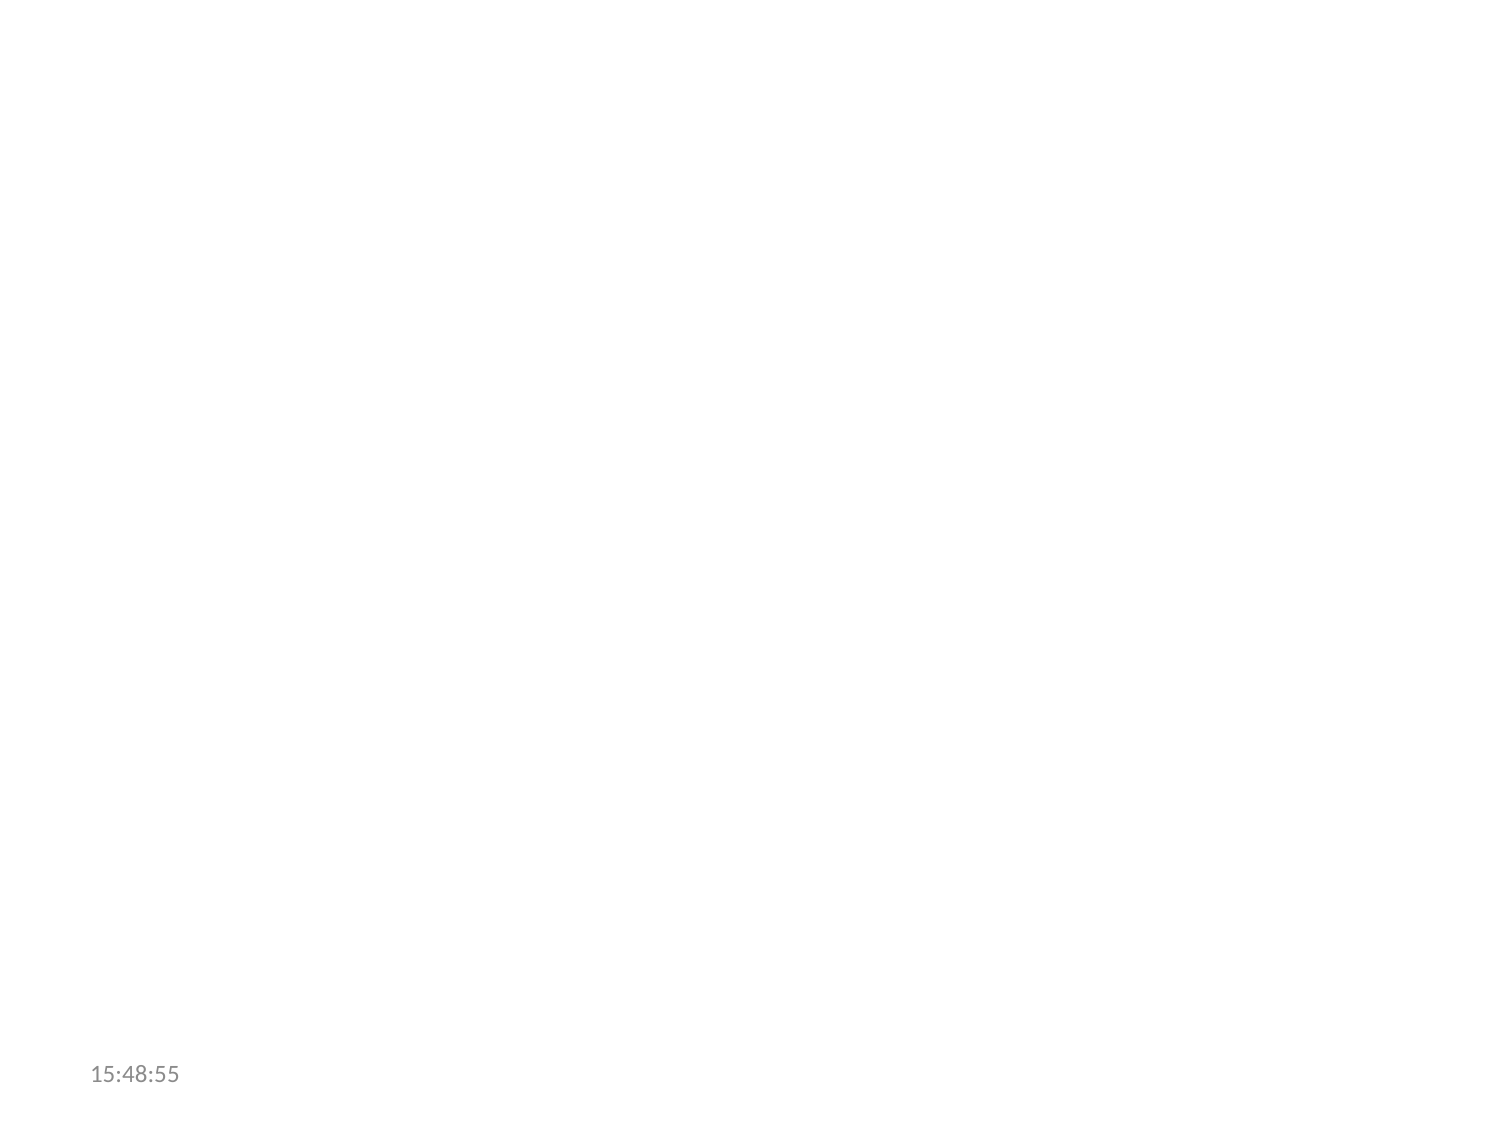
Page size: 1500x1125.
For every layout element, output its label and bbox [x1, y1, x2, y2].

slide_number [75, 1042, 425, 1103]
